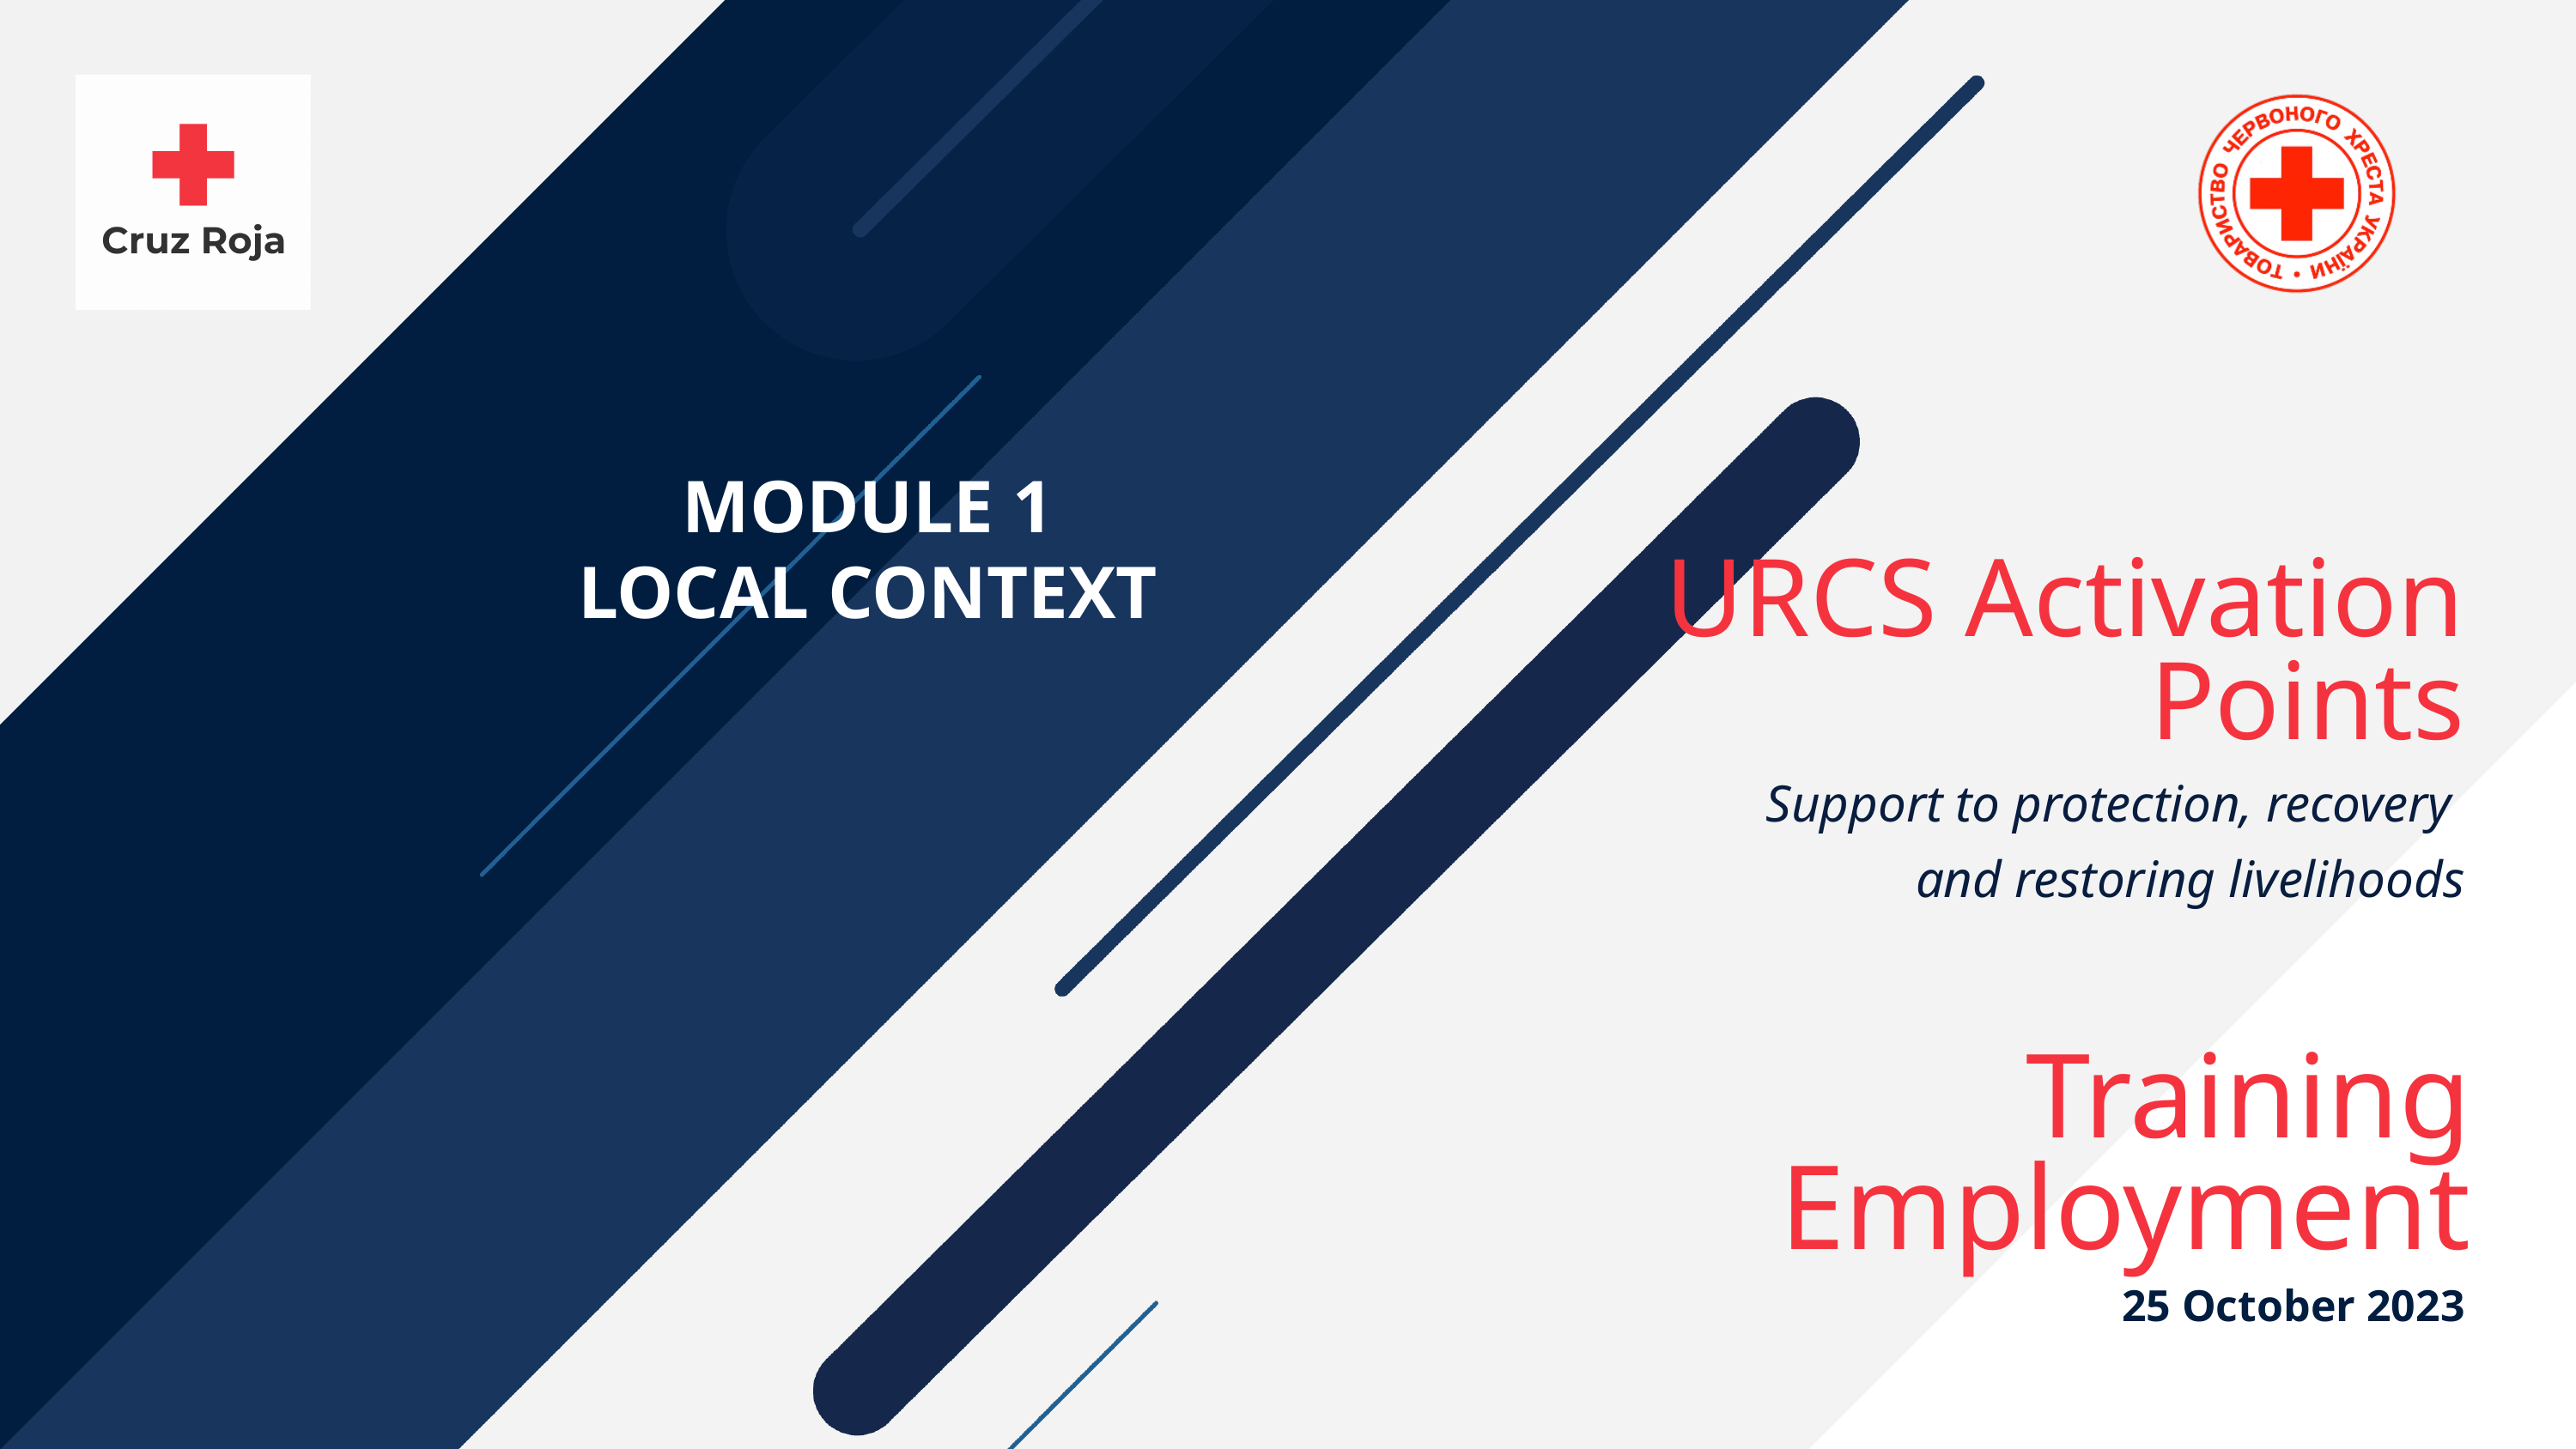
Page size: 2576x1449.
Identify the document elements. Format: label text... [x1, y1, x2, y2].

picture [76, 75, 311, 310]
list URCS Activation Points Support to protection, recovery and restoring livelihoods [1564, 547, 2472, 930]
picture [0, 0, 2476, 1449]
text_box Training Employment [1419, 930, 2478, 1410]
text_box MODULE 1 LOCAL CONTEXT [460, 454, 1275, 640]
